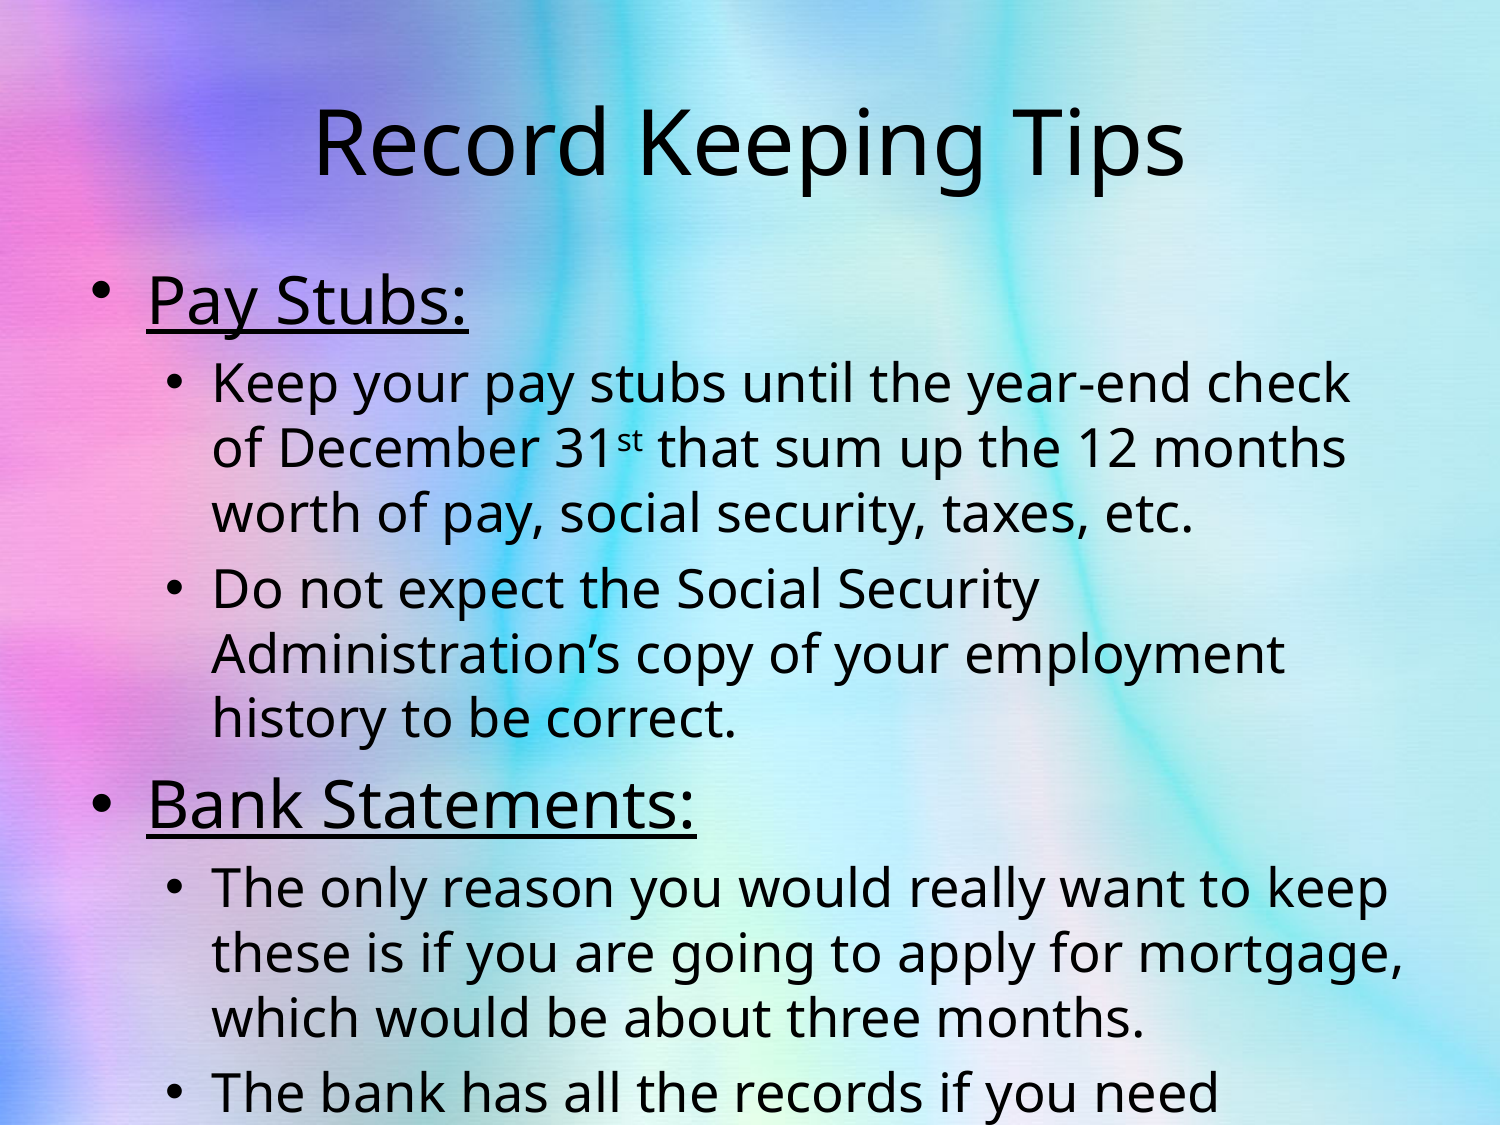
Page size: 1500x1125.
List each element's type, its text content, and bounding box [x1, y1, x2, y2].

title Record Keeping Tips [74, 44, 1426, 233]
list Pay Stubs: Keep your pay stubs until the year-end check of December 31st that sum up the 12 months worth of pay, social security, taxes, etc. Do not expect the Social Security Administration’s copy of your employment history to be correct. Bank Statements: The only reason you would really want to keep these is if you are going to apply for mortgage, which would be about three months. The bank has all the records if you need copies. [74, 249, 1426, 1088]
picture [0, 0, 1500, 1125]
